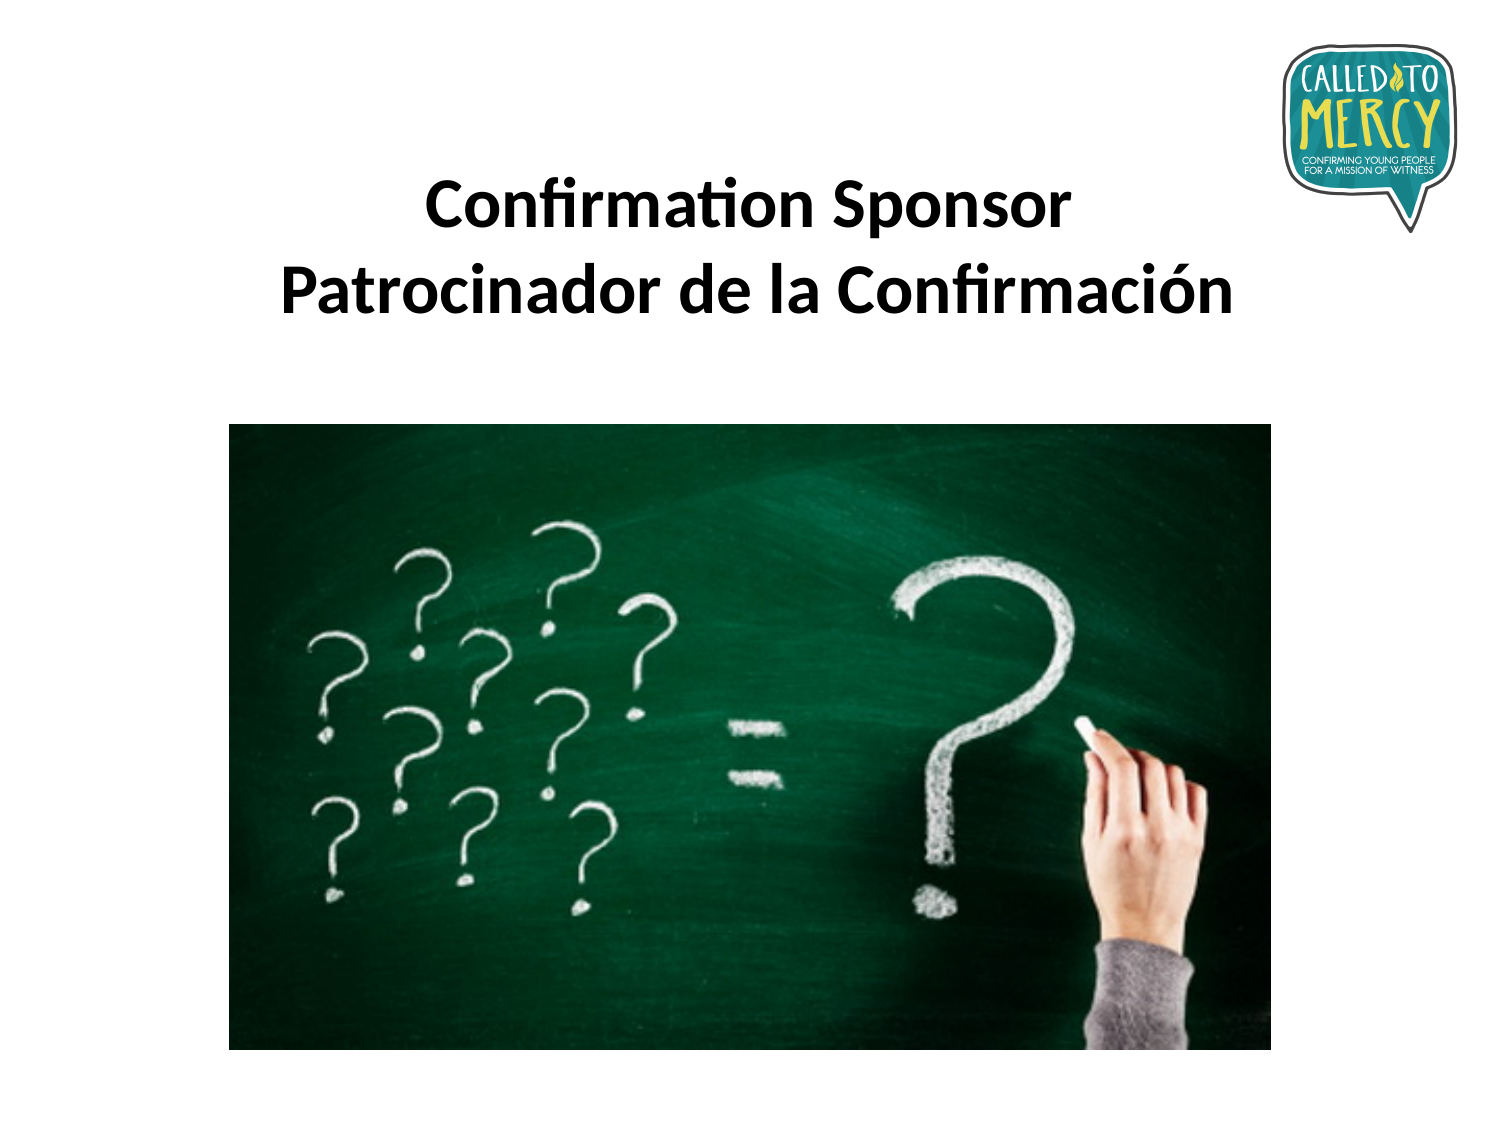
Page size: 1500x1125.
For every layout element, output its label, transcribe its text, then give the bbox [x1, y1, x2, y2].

title Confirmation Sponsor Patrocinador de la Confirmación [75, 148, 1425, 336]
picture [228, 424, 1272, 1051]
picture [1237, 44, 1500, 234]
